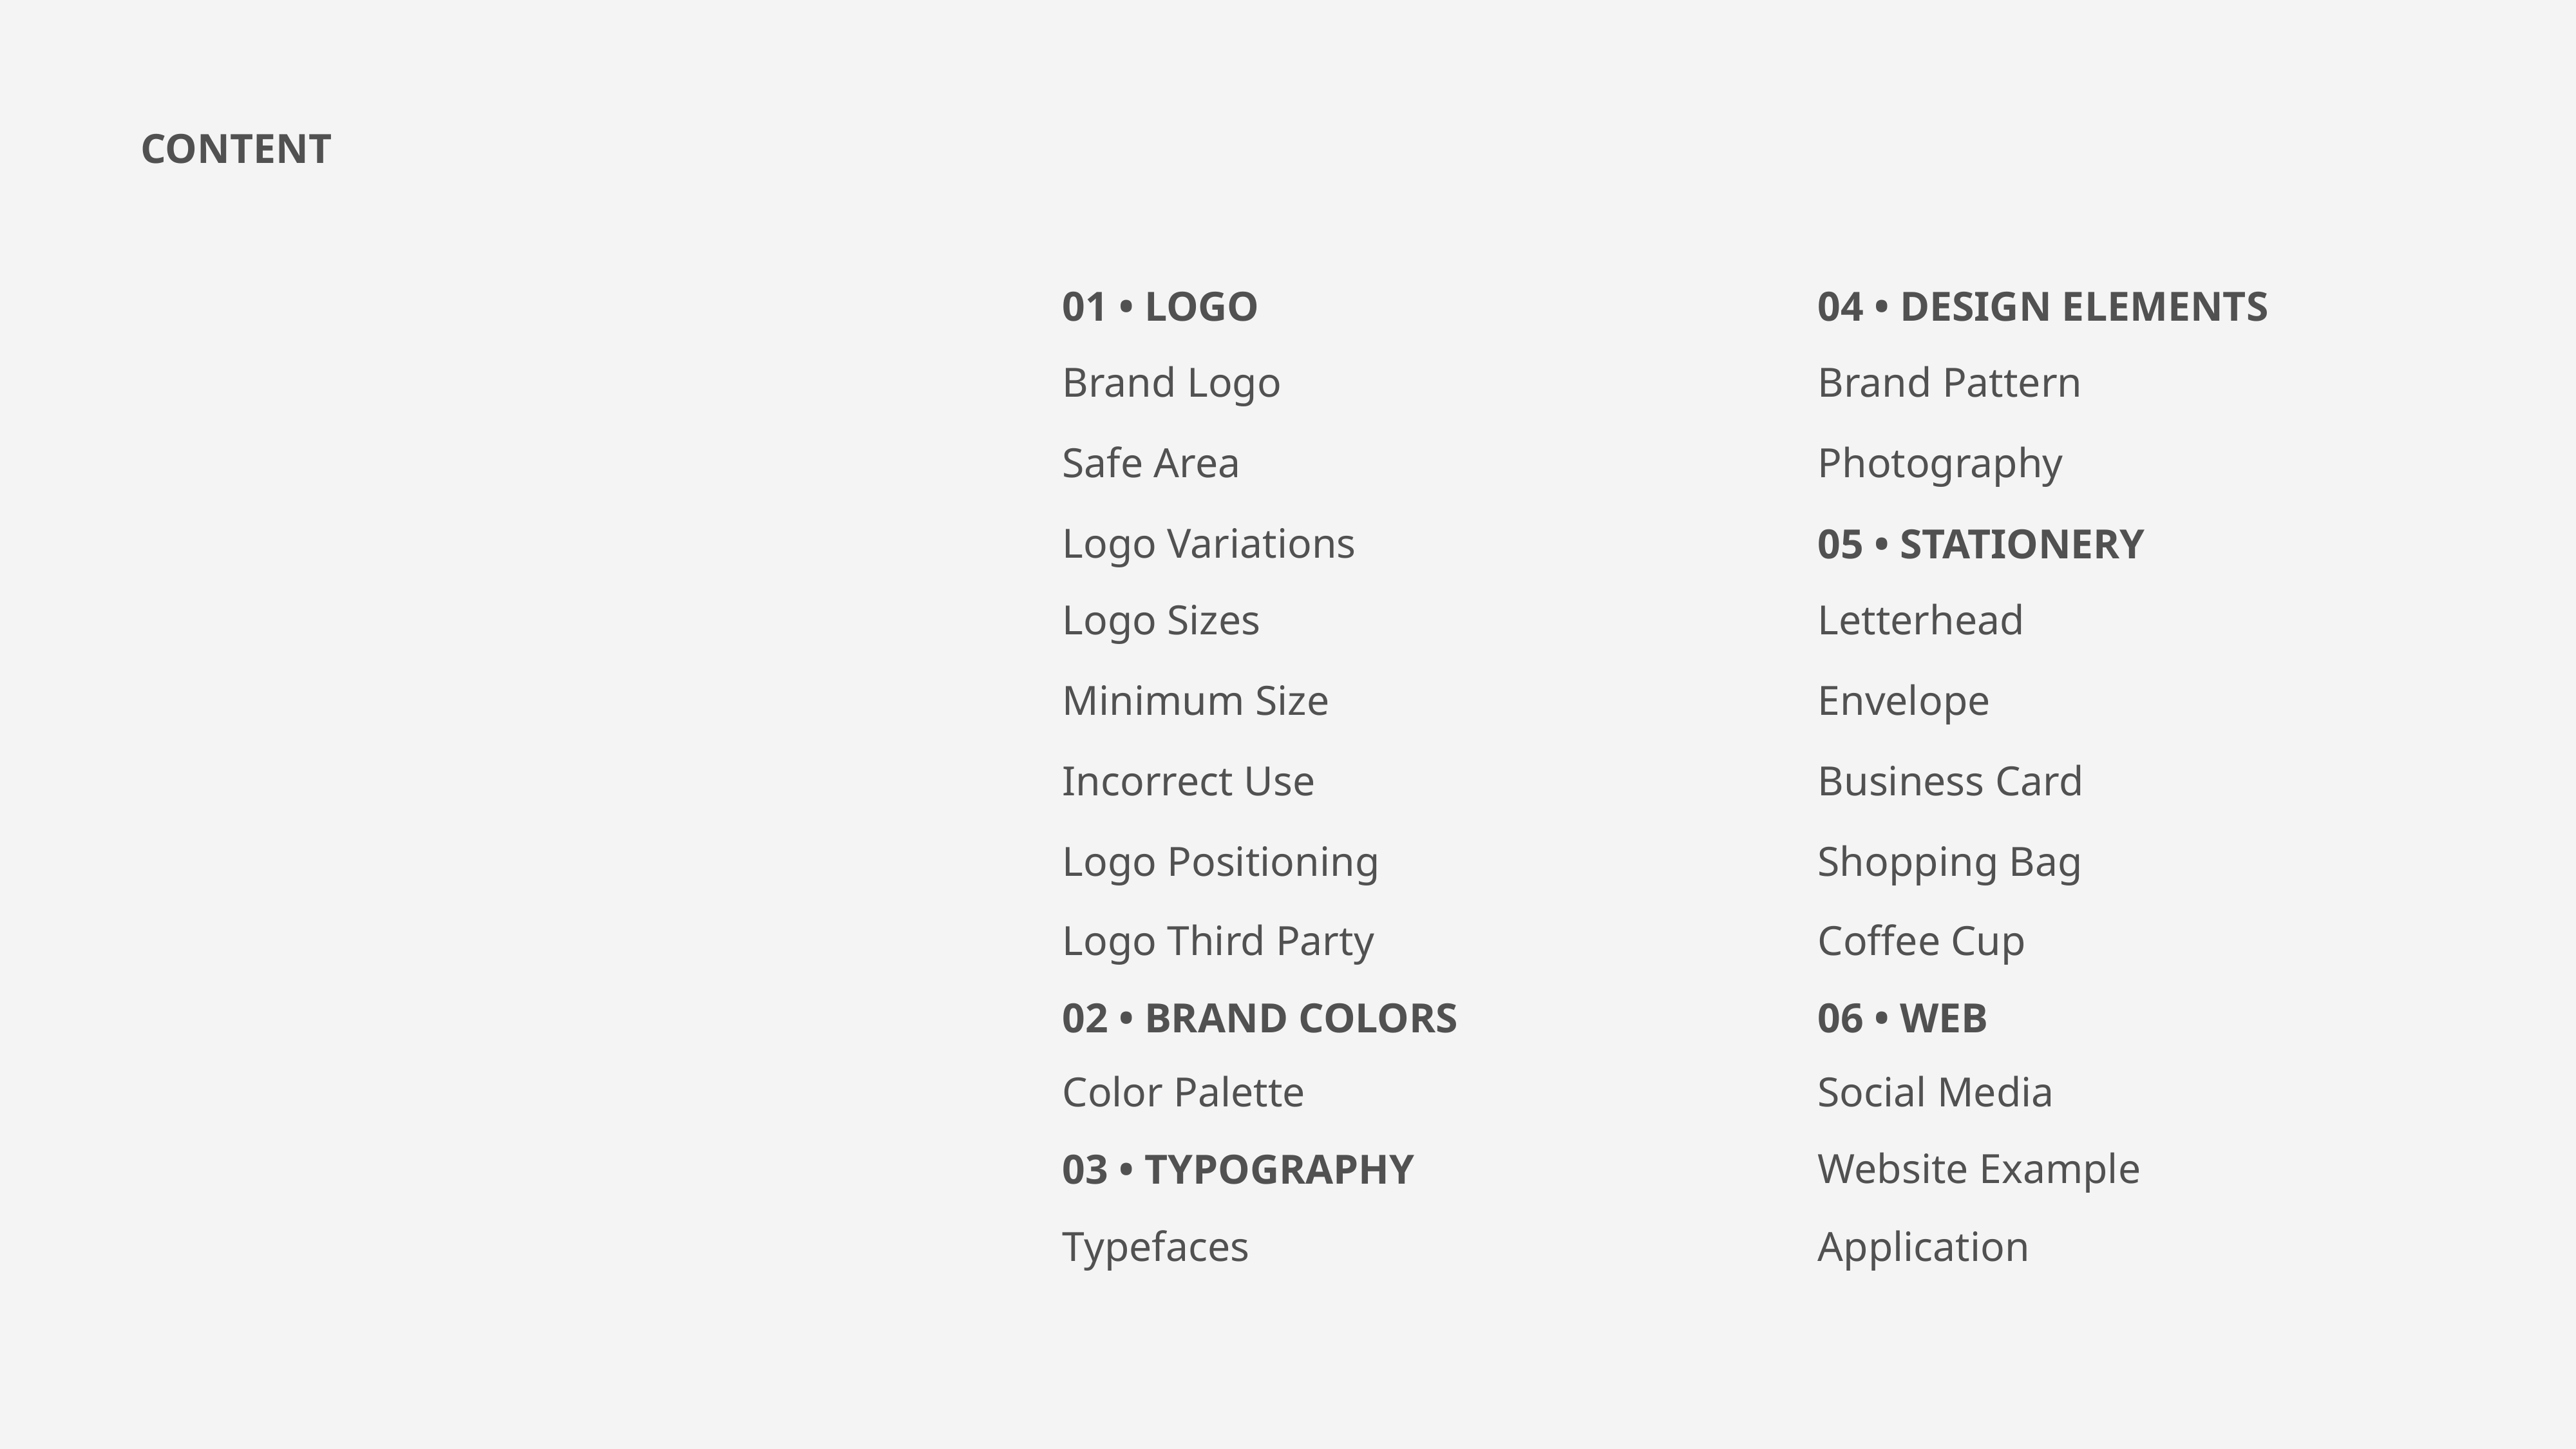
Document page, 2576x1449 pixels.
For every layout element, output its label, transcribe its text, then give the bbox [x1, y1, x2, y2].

text_box Minimum Size [1062, 666, 1537, 732]
text_box CONTENT [140, 118, 978, 175]
text_box Brand Logo [1062, 348, 1537, 414]
text_box Photography [1817, 428, 2292, 495]
text_box Envelope [1817, 666, 2292, 732]
text_box Safe Area [1062, 428, 1537, 495]
text_box Logo Variations [1062, 509, 1537, 575]
text_box Incorrect Use [1062, 746, 1537, 813]
text_box Color Palette [1062, 1057, 1537, 1124]
text_box Shopping Bag [1817, 827, 2292, 893]
text_box Social Media [1817, 1057, 2292, 1124]
text_box Brand Pattern [1817, 348, 2292, 414]
text_box 02 • BRAND COLORS [1062, 988, 1569, 1045]
text_box 03 • TYPOGRAPHY [1062, 1139, 1569, 1197]
text_box Logo Sizes [1062, 585, 1537, 652]
text_box Business Card [1817, 746, 2292, 813]
text_box 01 • LOGO [1062, 277, 1569, 334]
text_box Typefaces [1062, 1212, 1537, 1278]
text_box 04 • DESIGN ELEMENTS [1817, 277, 2365, 334]
text_box Website Example [1817, 1134, 2292, 1200]
text_box Logo Positioning [1062, 827, 1537, 893]
text_box Logo Third Party [1062, 906, 1537, 972]
text_box 05 • STATIONERY [1817, 514, 2365, 571]
text_box 06 • WEB [1817, 988, 2365, 1045]
text_box Application [1817, 1212, 2292, 1278]
text_box Letterhead [1817, 585, 2292, 652]
text_box Coffee Cup [1817, 906, 2292, 972]
